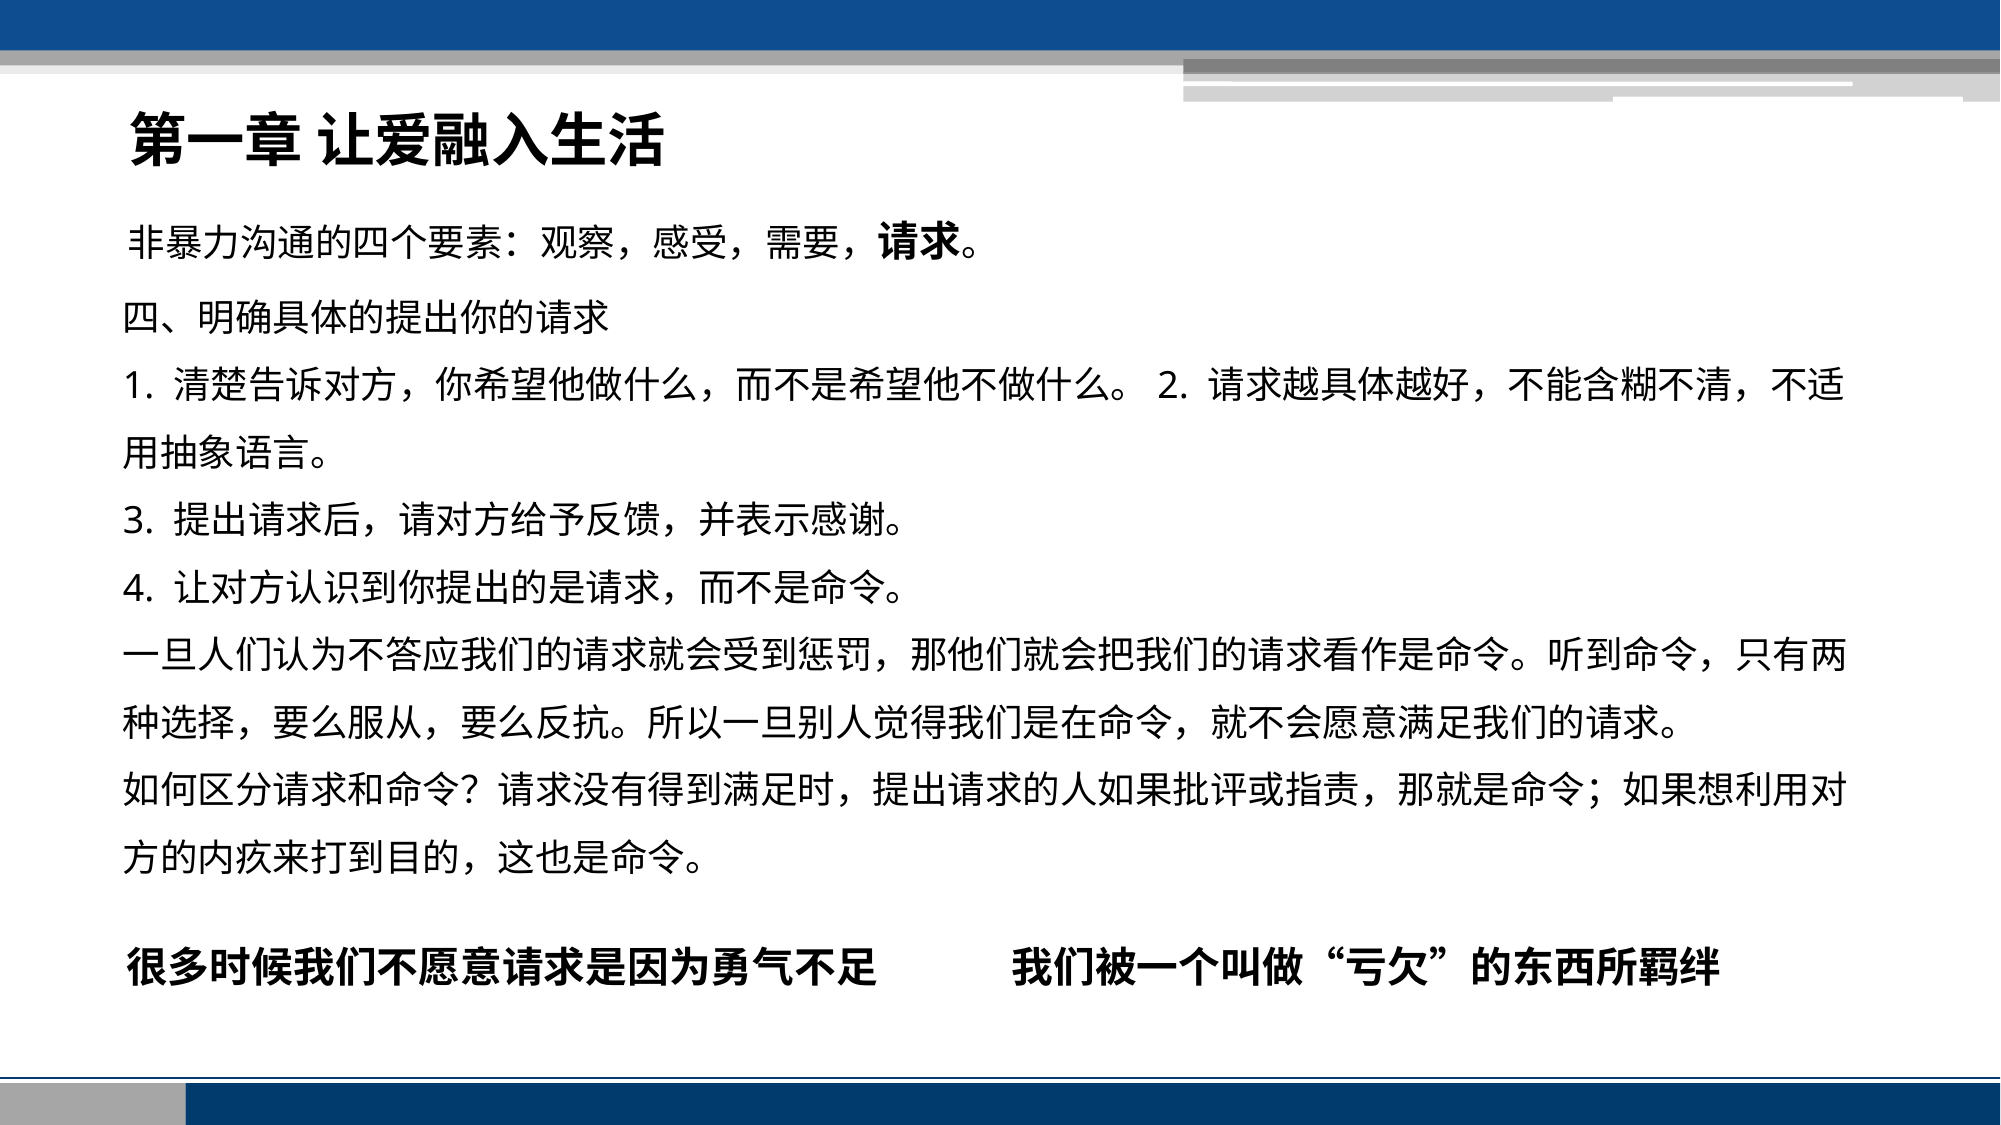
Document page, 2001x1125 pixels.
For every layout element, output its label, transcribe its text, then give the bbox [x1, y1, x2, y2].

text_box 第一章 让爱融入生活 [113, 95, 681, 181]
text_box 四、明确具体的提出你的请求 1. 清楚告诉对方，你希望他做什么，而不是希望他不做什么。2. 请求越具体越好，不能含糊不清，不适用抽象语言。 3. 提出请求后，请对方给予反馈，并表示感谢。 4. 让对方认识到你提出的是请求，而不是命令。 一旦人们认为不答应我们的请求就会受到惩罚，那他们就会把我们的请求看作是命令。听到命令，只有两种选择，要么服从，要么反抗。所以一旦别人觉得我们是在命令，就不会愿意满足我们的请求。 如何区分请求和命令？请求没有得到满足时，提出请求的人如果批评或指责，那就是命令；如果想利用对方的内疚来打到目的，这也是命令。 [108, 263, 1892, 887]
text_box 非暴力沟通的四个要素：观察，感受，需要，请求。 [112, 181, 1014, 272]
text_box 很多时候我们不愿意请求是因为勇气不足 [111, 933, 893, 999]
text_box 我们被一个叫做“亏欠”的东西所羁绊 [996, 933, 1737, 999]
